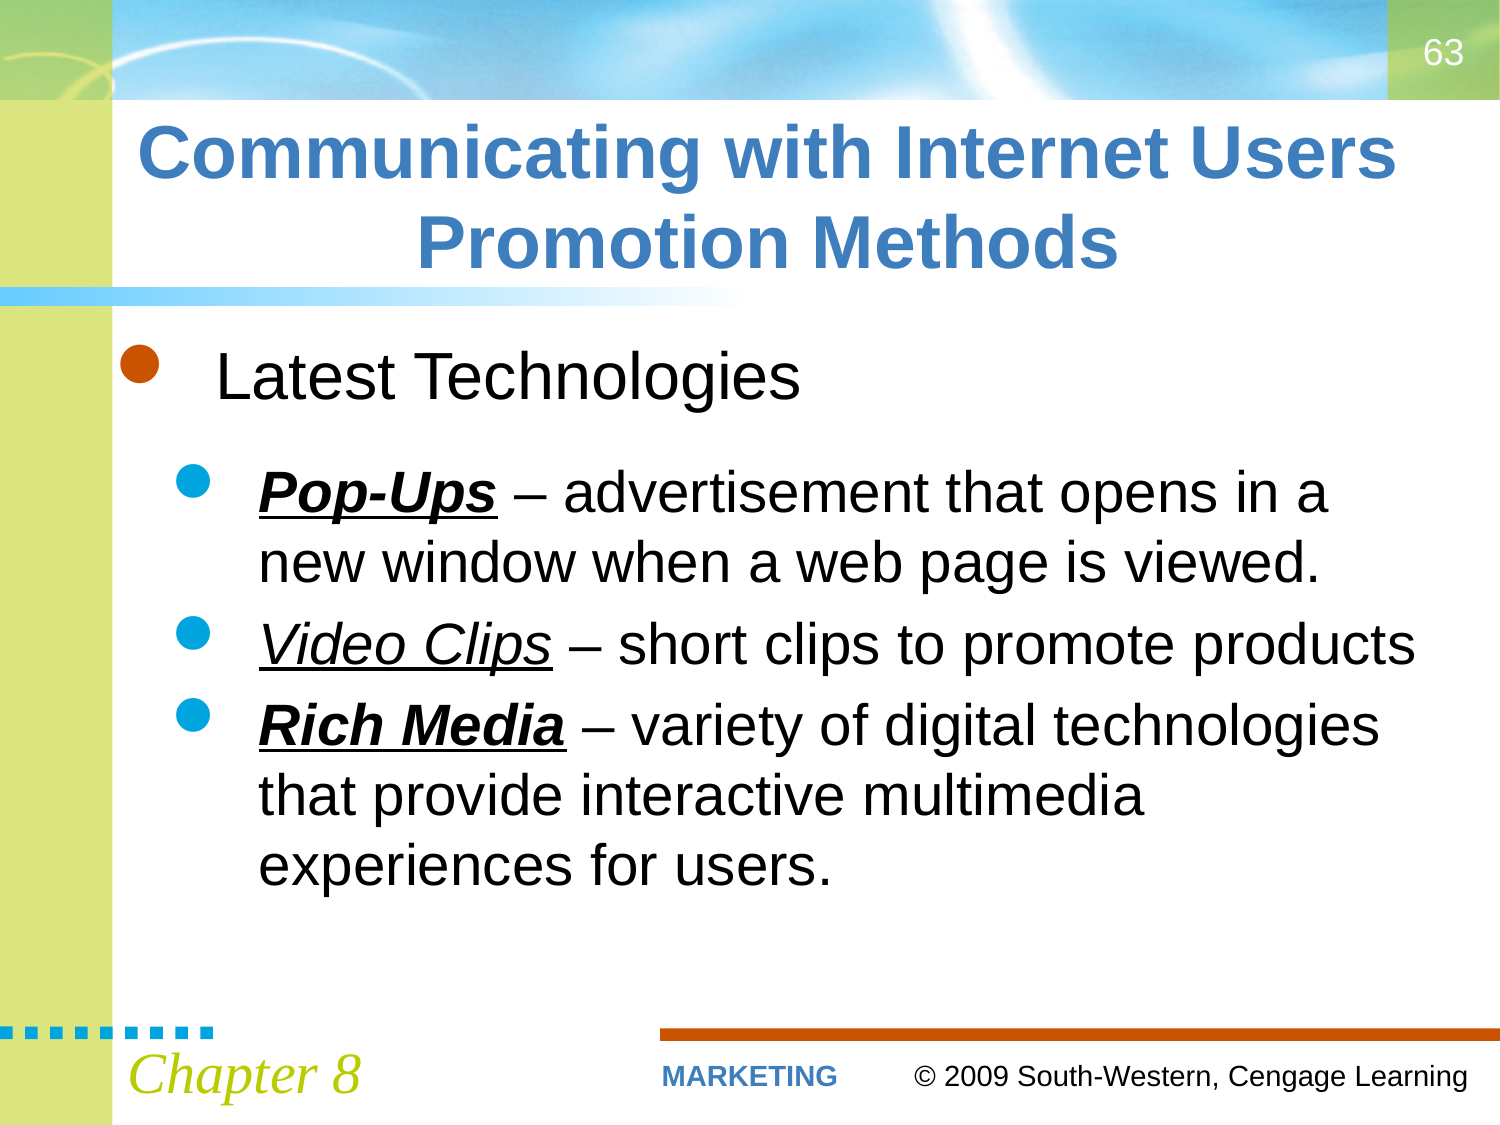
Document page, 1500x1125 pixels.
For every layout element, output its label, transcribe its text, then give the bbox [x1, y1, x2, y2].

slide_number 63 [1387, 0, 1500, 101]
footer Chapter 8 [112, 1012, 638, 1113]
list Latest Technologies Pop-Ups – advertisement that opens in a new window when a web page is viewed. Video Clips – short clips to promote products Rich Media – variety of digital technologies that provide interactive multimedia experiences for users. [99, 324, 1463, 1001]
title Communicating with Internet Users Promotion Methods [112, 99, 1426, 288]
